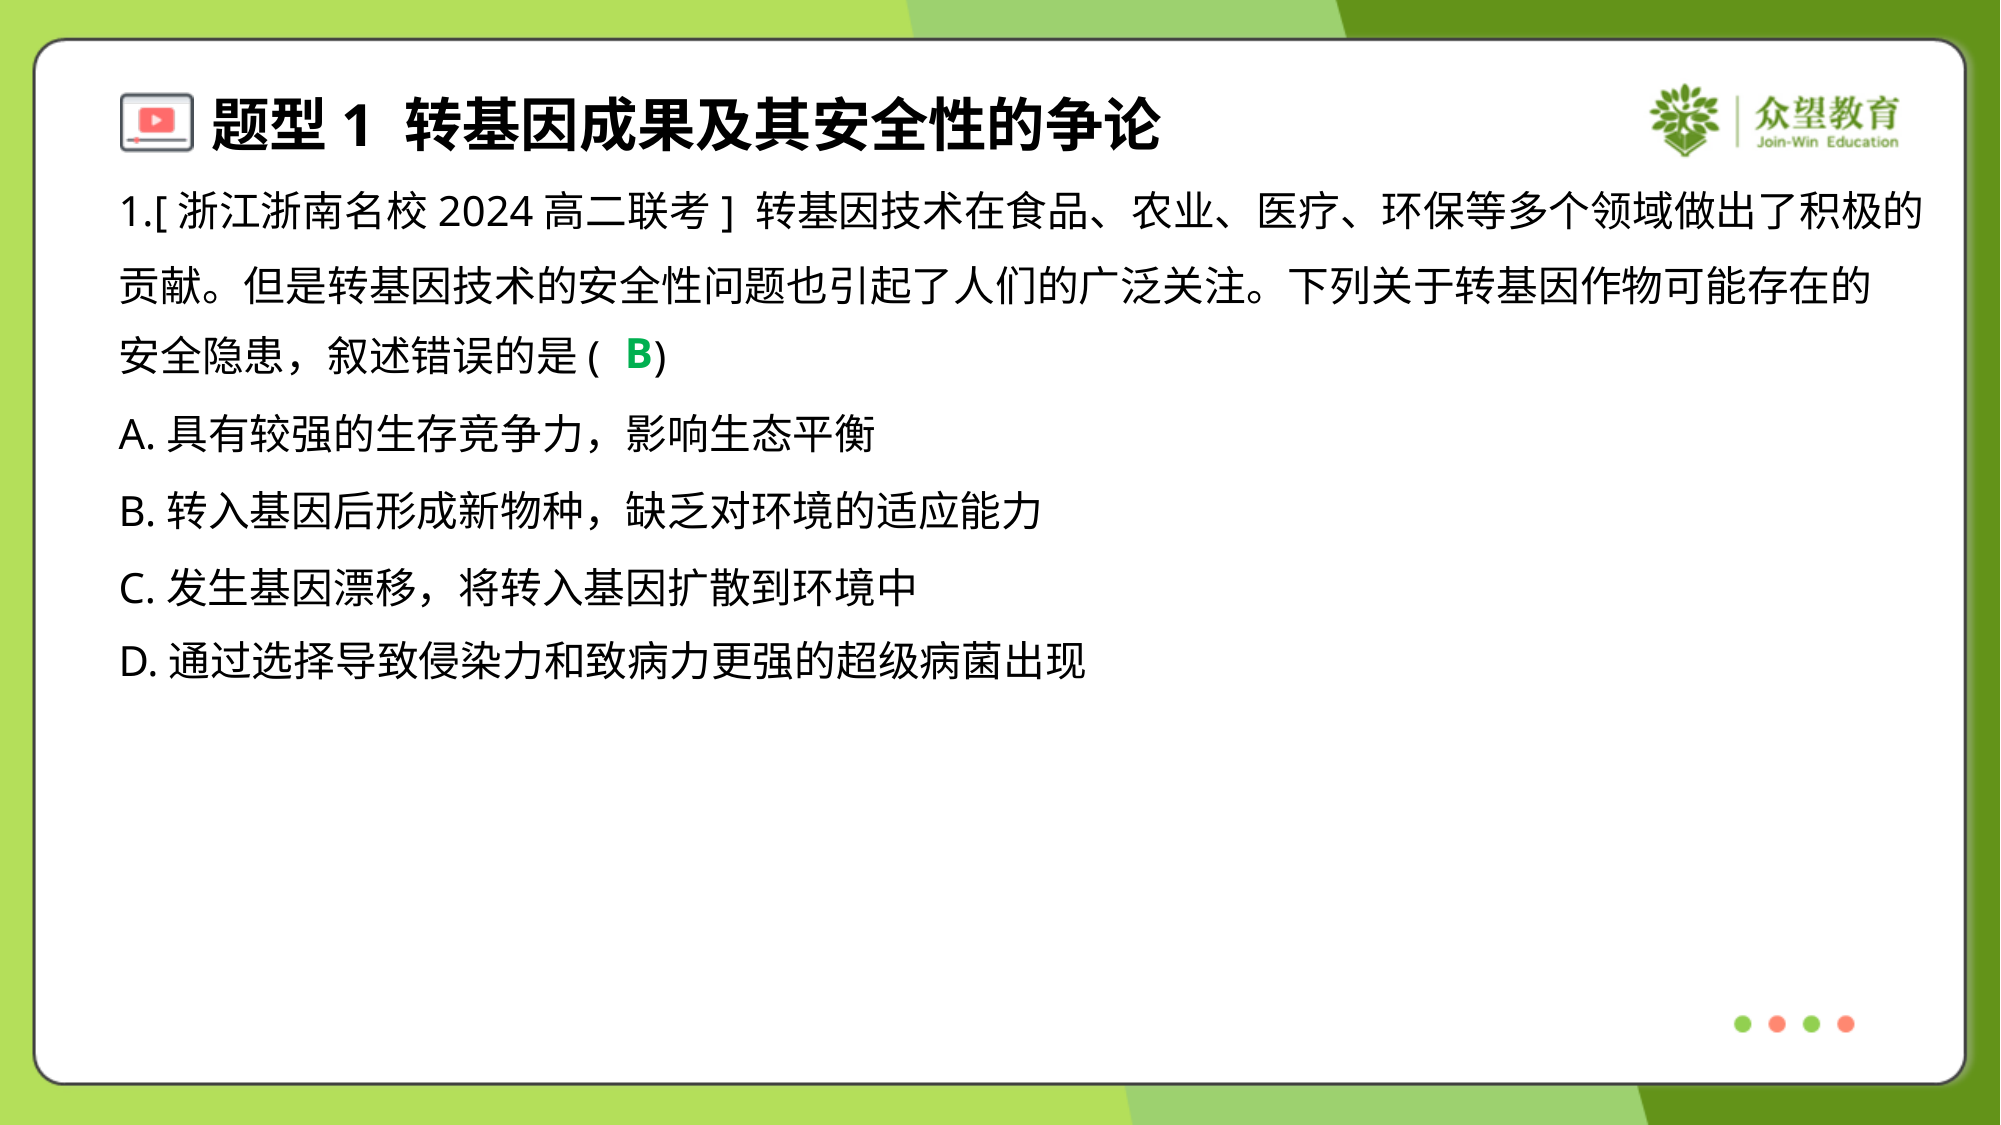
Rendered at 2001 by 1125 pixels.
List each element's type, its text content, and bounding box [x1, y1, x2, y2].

text_box 1.[浙江浙南名校2024高二联考] 转基因技术在食品、农业、医疗、环保等多个领域做出了积极的 贡献。但是转基因技术的安全性问题也引起了人们的广泛关注。下列关于转基因作物可能存在的 安全隐患，叙述错误的是( ) [118, 159, 1883, 373]
text_box B [609, 306, 669, 371]
text_box A.具有较强的生存竞争力，影响生态平衡 B.转入基因后形成新物种，缺乏对环境的适应能力 C.发生基因漂移，将转入基因扩散到环境中 D.通过选择导致侵染力和致病力更强的超级病菌出现 [118, 382, 1883, 678]
picture [0, 0, 2000, 1125]
